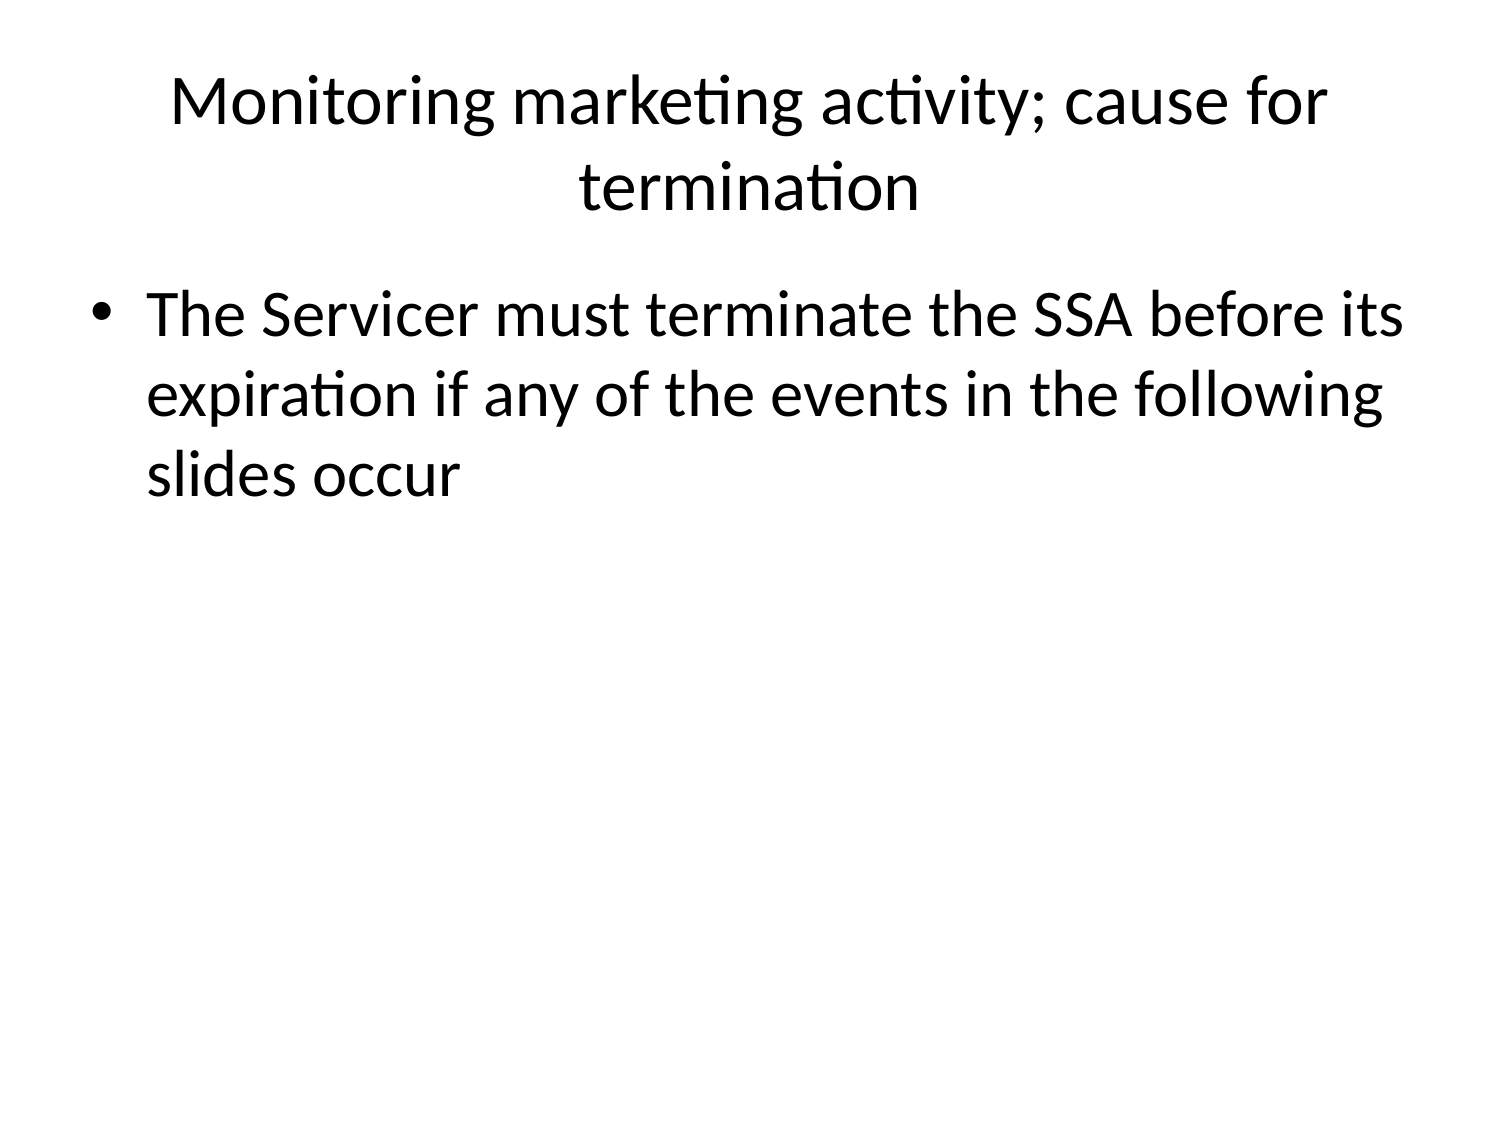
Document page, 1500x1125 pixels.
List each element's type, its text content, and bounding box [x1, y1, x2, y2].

title Monitoring marketing activity; cause for termination [75, 45, 1425, 233]
list The Servicer must terminate the SSA before its expiration if any of the events in the following slides occur [75, 262, 1425, 1005]
